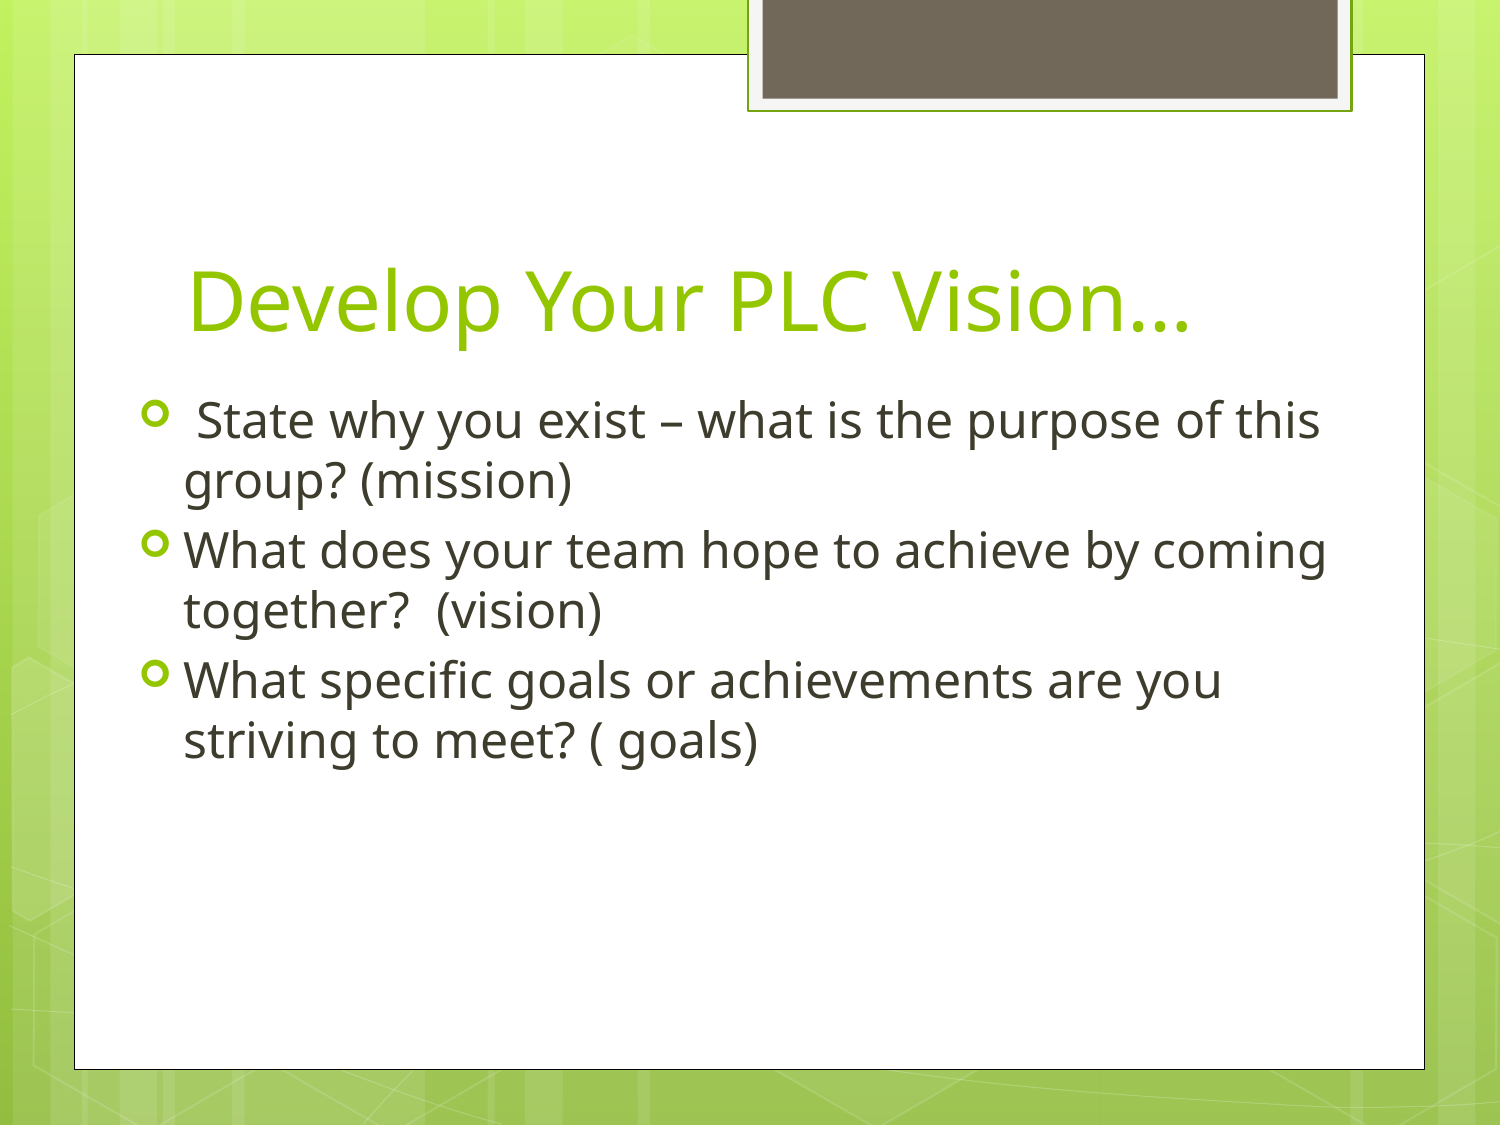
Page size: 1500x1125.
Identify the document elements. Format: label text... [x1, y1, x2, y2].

list State why you exist – what is the purpose of this group? (mission) What does your team hope to achieve by coming together? (vision) What specific goals or achievements are you striving to meet? ( goals) [112, 381, 1365, 1012]
title Develop Your PLC Vision… [171, 168, 1324, 357]
